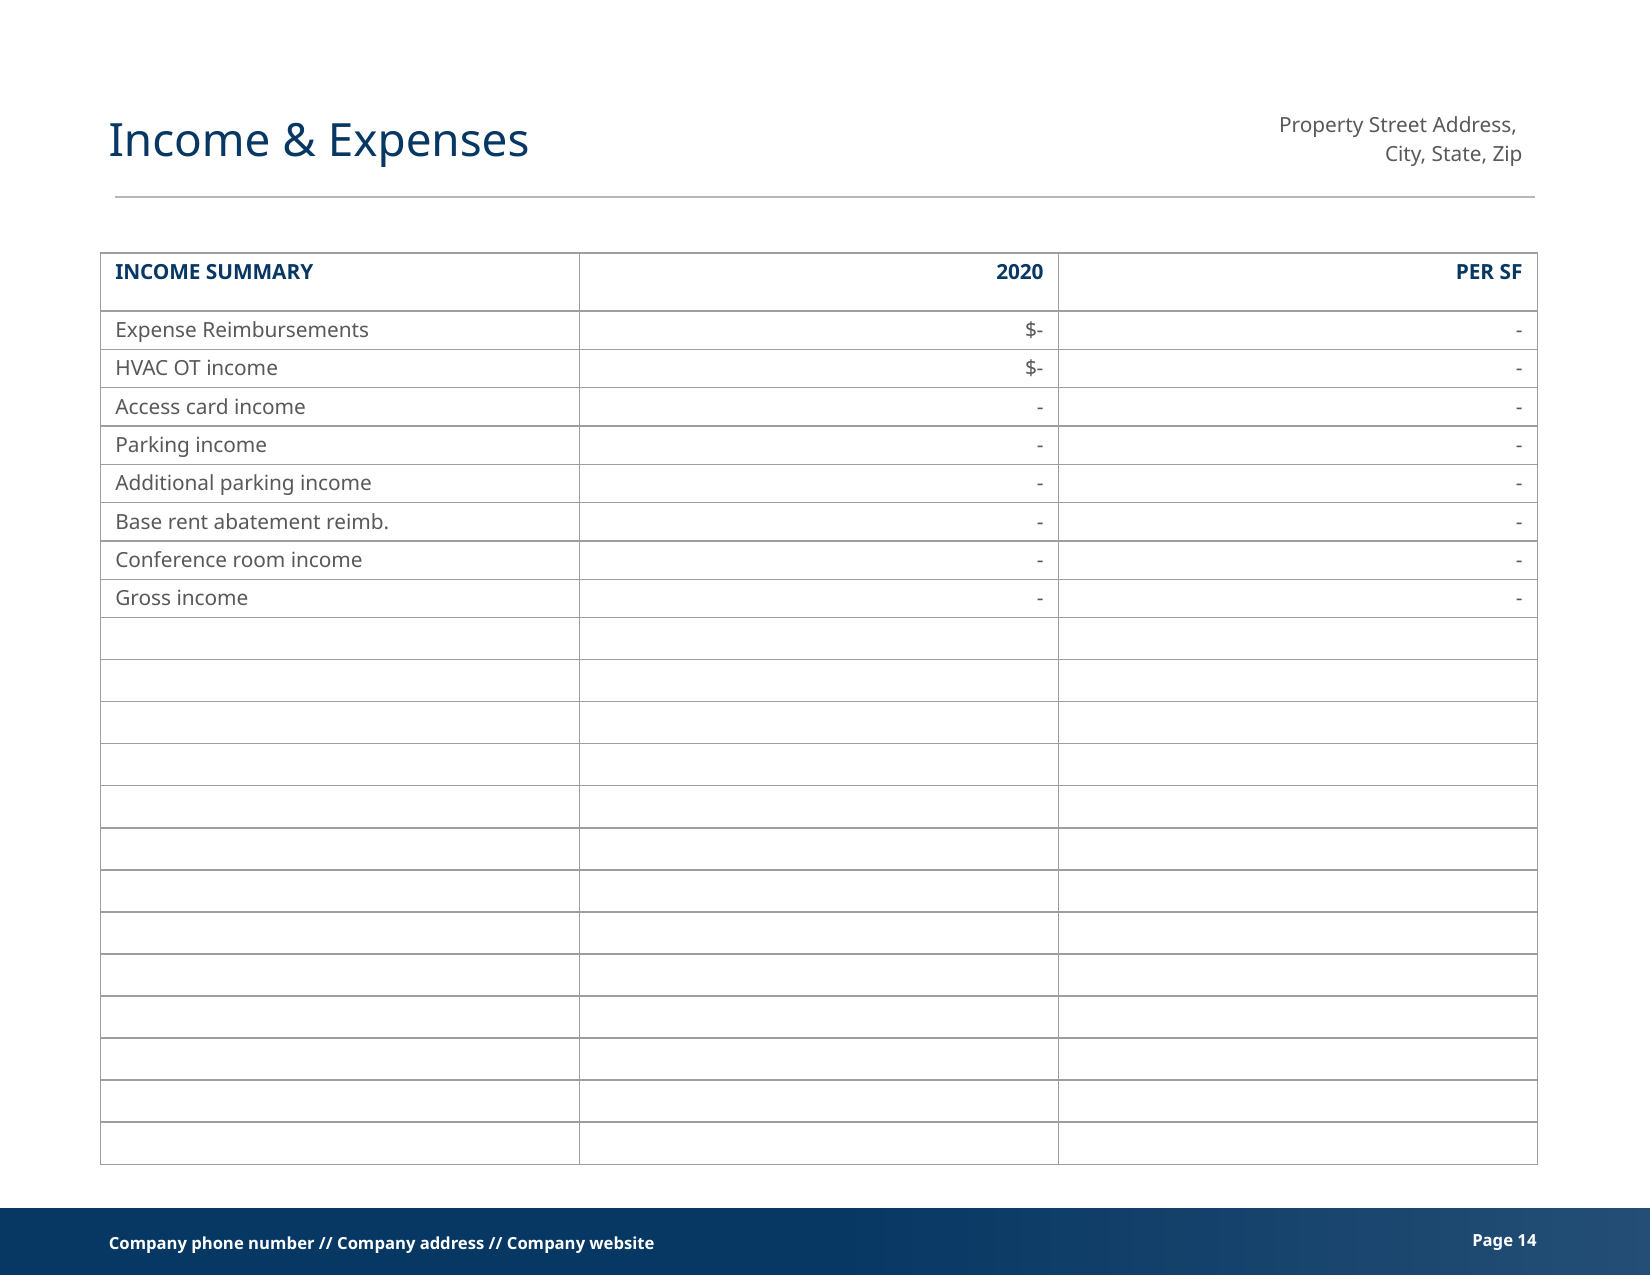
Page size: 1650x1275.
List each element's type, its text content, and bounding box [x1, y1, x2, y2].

table_cell [101, 913, 579, 953]
table_header 2020 [580, 254, 1058, 310]
table_cell [101, 1123, 579, 1164]
subtitle Income & Expenses [90, 83, 1598, 178]
table_cell [1059, 744, 1537, 785]
table_cell Parking income [101, 427, 579, 464]
table_header PER SF [1059, 254, 1537, 310]
table_cell Expense Reimbursements [101, 312, 579, 349]
table_cell Conference room income [101, 542, 579, 579]
table_cell - [580, 503, 1058, 540]
table_cell [101, 744, 579, 785]
table_cell - [580, 542, 1058, 579]
table_cell [101, 997, 579, 1037]
table_cell [1059, 913, 1537, 953]
slide_number Page ‹#› [1143, 1208, 1556, 1275]
table_cell [580, 1081, 1058, 1121]
table_cell - [580, 465, 1058, 502]
table_cell [101, 618, 579, 659]
table_cell Access card income [101, 388, 579, 425]
table_cell [1059, 1123, 1537, 1164]
table_cell [101, 702, 579, 743]
table_cell [580, 829, 1058, 869]
table_cell [101, 660, 579, 701]
table_cell - [580, 580, 1058, 617]
table_cell - [1059, 388, 1537, 425]
table_cell [1059, 786, 1537, 827]
table_cell - [1059, 465, 1537, 502]
table_cell [101, 1039, 579, 1079]
table_cell [580, 913, 1058, 953]
table_cell [580, 1123, 1058, 1164]
table_cell [1059, 1081, 1537, 1121]
table_cell [1059, 660, 1537, 701]
table_cell [1059, 997, 1537, 1037]
table_cell [1059, 618, 1537, 659]
table_cell - [1059, 580, 1537, 617]
table_cell Base rent abatement reimb. [101, 503, 579, 540]
table_cell - [1059, 350, 1537, 387]
table_cell HVAC OT income [101, 350, 579, 387]
table_cell [580, 997, 1058, 1037]
table_cell [580, 786, 1058, 827]
table_header INCOME SUMMARY [101, 254, 579, 310]
table_cell - [1059, 427, 1537, 464]
table_cell [101, 871, 579, 911]
table_cell - [1059, 503, 1537, 540]
table_cell [101, 1081, 579, 1121]
table_cell [1059, 871, 1537, 911]
table_cell [101, 955, 579, 995]
table_cell - [580, 427, 1058, 464]
table_cell [580, 702, 1058, 743]
table_cell $- [580, 350, 1058, 387]
table_cell [1059, 955, 1537, 995]
table_cell Additional parking income [101, 465, 579, 502]
table_cell $- [580, 312, 1058, 349]
table_cell [580, 955, 1058, 995]
table_cell [580, 871, 1058, 911]
table_cell [1059, 1039, 1537, 1079]
table_cell [101, 829, 579, 869]
table_cell [101, 786, 579, 827]
table_cell - [1059, 542, 1537, 579]
table_cell [1059, 702, 1537, 743]
table_cell - [1059, 312, 1537, 349]
table_cell [580, 660, 1058, 701]
table_cell [580, 744, 1058, 785]
table_cell [580, 618, 1058, 659]
table_cell [580, 1039, 1058, 1079]
table_cell [1059, 829, 1537, 869]
table_cell Gross income [101, 580, 579, 617]
table_cell - [580, 388, 1058, 425]
